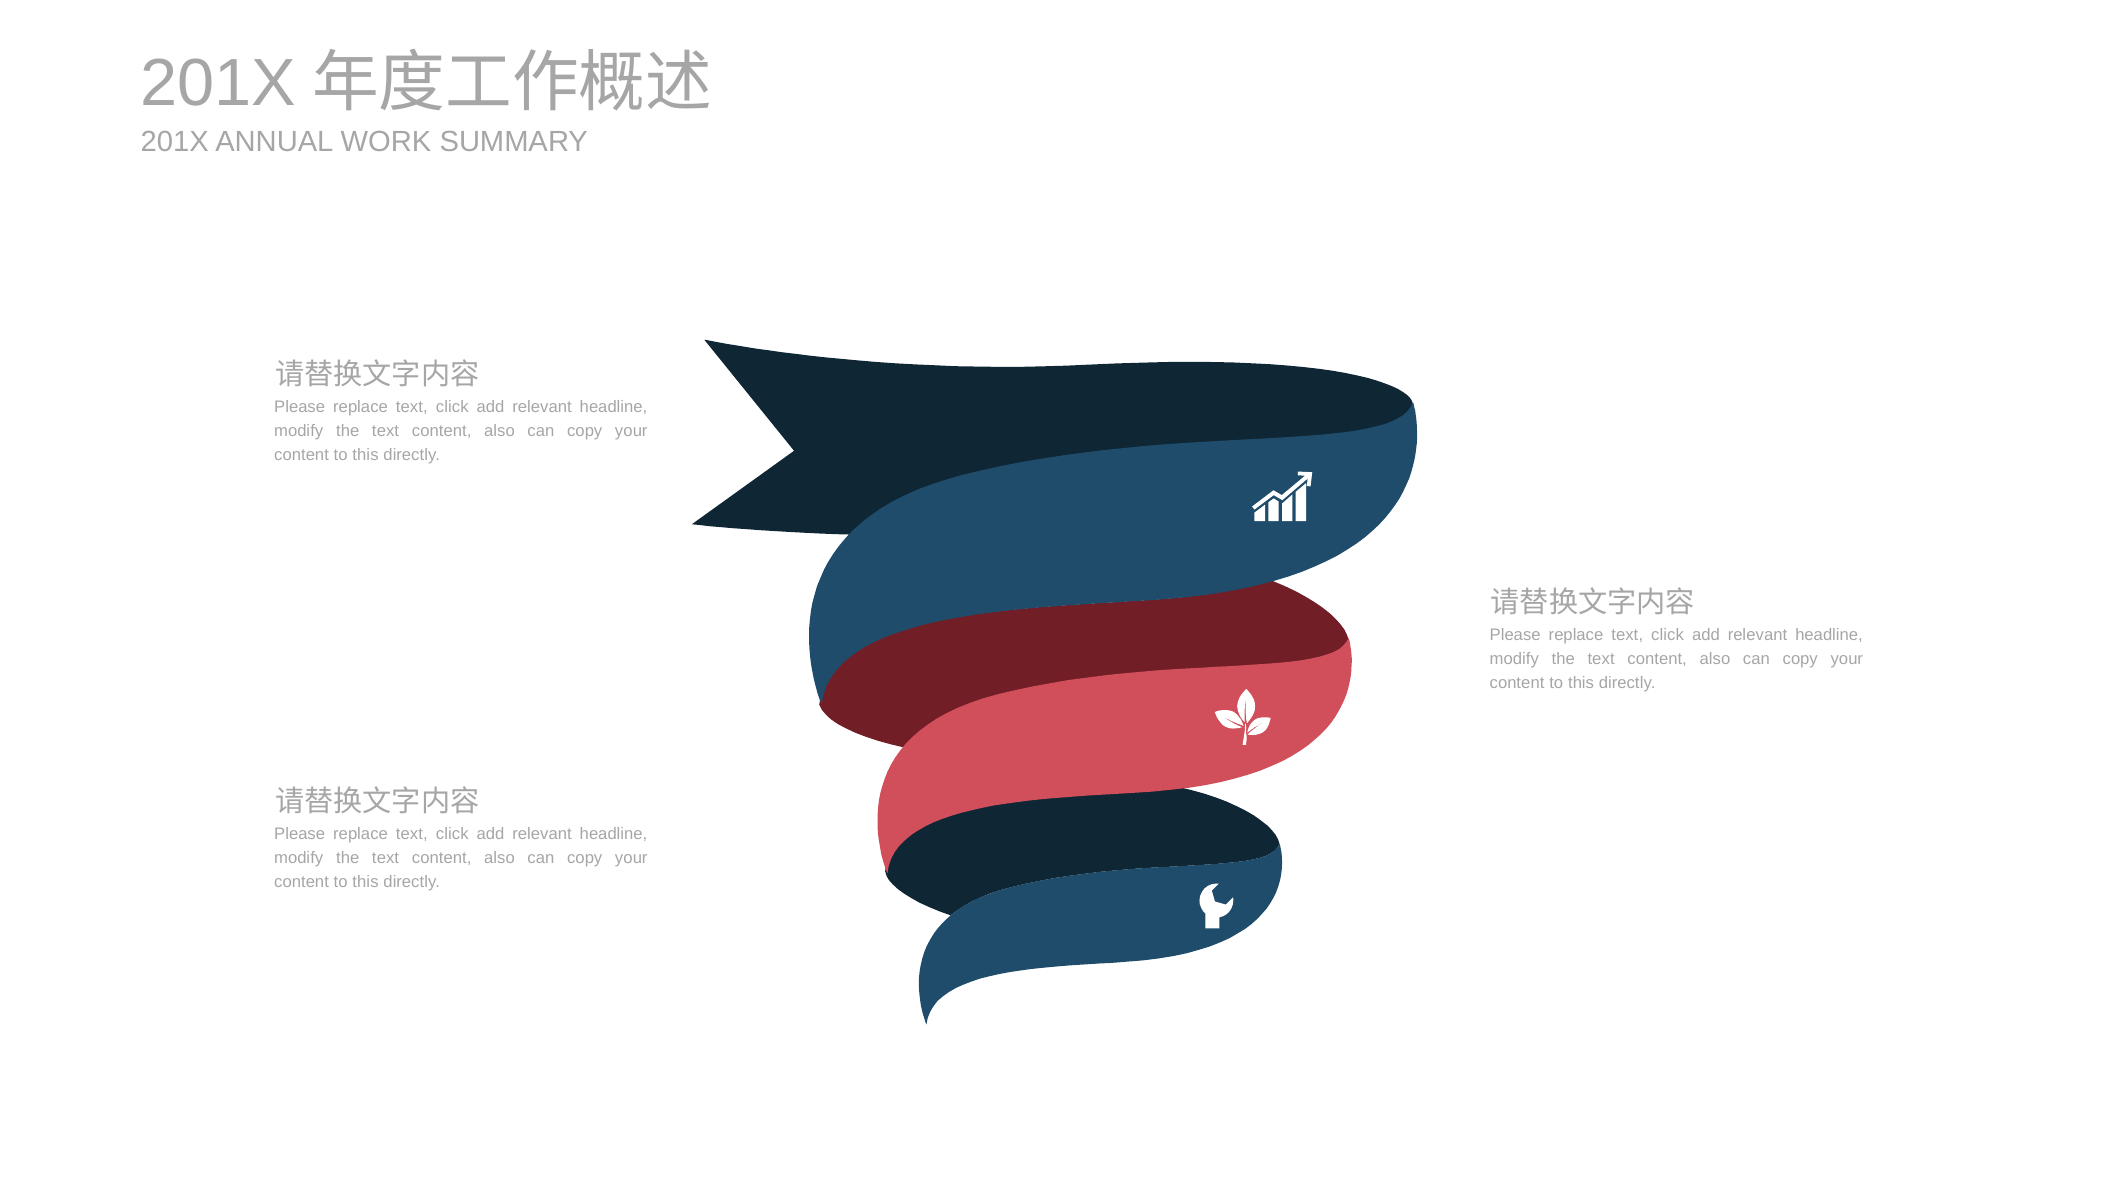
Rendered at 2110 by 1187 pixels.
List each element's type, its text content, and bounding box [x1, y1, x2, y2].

text_box Please replace text, click add relevant headline, modify the text content, also can copy your content to this directly. [259, 384, 663, 471]
text_box Please replace text, click add relevant headline, modify the text content, also can copy your content to this directly. [1474, 612, 1879, 700]
text_box 201X年度工作概述 [140, 38, 789, 119]
text_box [691, 339, 1413, 535]
text_box [918, 864, 1245, 1025]
text_box 请替换文字内容 [1475, 569, 1711, 626]
text_box Please replace text, click add relevant headline, modify the text content, also can copy your content to this directly. [259, 811, 663, 898]
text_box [1199, 471, 1313, 929]
text_box [809, 402, 1418, 705]
text_box [885, 789, 1199, 915]
text_box 201X ANNUAL WORK SUMMARY [140, 122, 602, 158]
text_box 请替换文字内容 [260, 340, 495, 398]
text_box [1313, 637, 1352, 742]
text_box [819, 596, 1199, 747]
text_box [1313, 601, 1348, 657]
text_box [877, 667, 1199, 874]
text_box 请替换文字内容 [260, 767, 495, 825]
